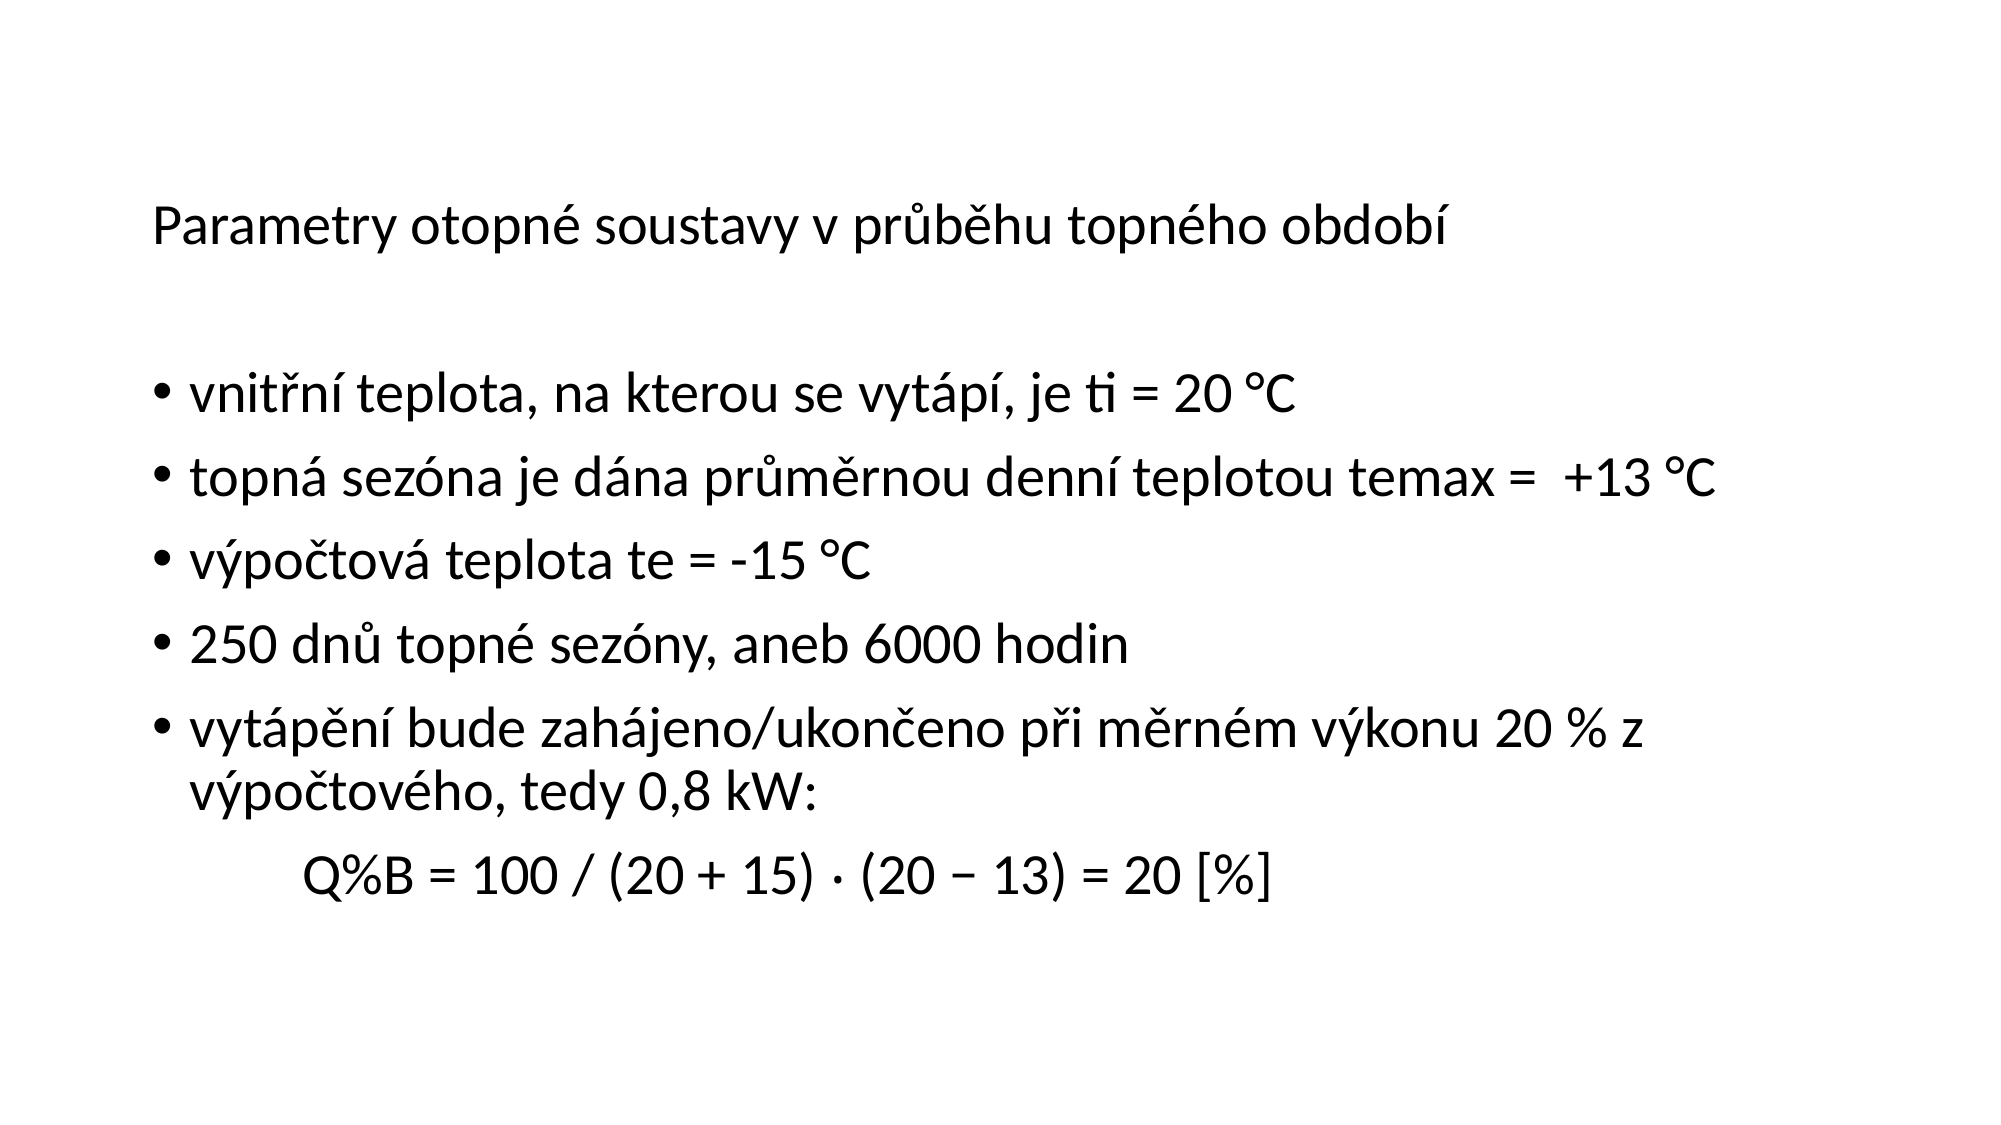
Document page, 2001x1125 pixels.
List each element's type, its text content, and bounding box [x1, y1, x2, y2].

list Parametry otopné soustavy v průběhu topného období vnitřní teplota, na kterou se vytápí, je ti = 20 °C topná sezóna je dána průměrnou denní teplotou temax = +13 °C výpočtová teplota te = -15 °C 250 dnů topné sezóny, aneb 6000 hodin vytápění bude zahájeno/ukončeno při měrném výkonu 20 % z výpočtového, tedy 0,8 kW: Q%B = 100 / (20 + 15) ‧ (20 − 13) = 20 [%] [137, 186, 1863, 1014]
